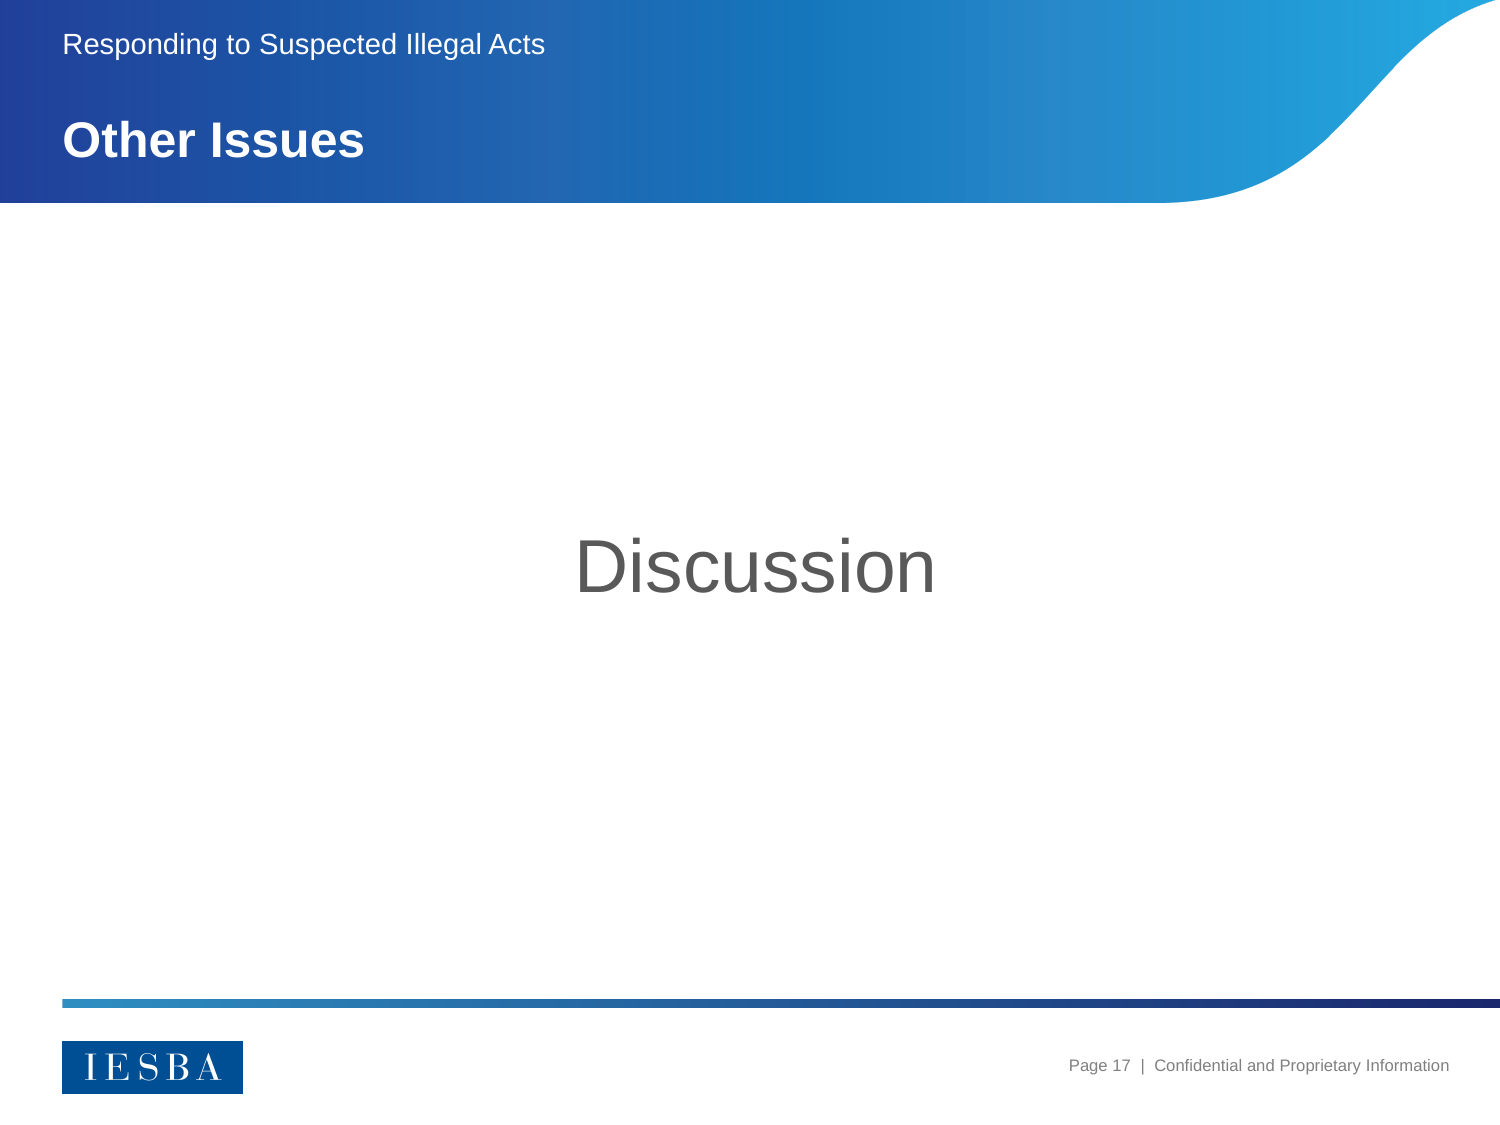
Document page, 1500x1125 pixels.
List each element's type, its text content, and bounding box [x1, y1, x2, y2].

list Discussion [62, 224, 1450, 1000]
title Other Issues [62, 87, 1300, 188]
picture [62, 1041, 243, 1094]
subtitle Responding to Suspected Illegal Acts [62, 24, 663, 63]
picture [0, 0, 1497, 203]
